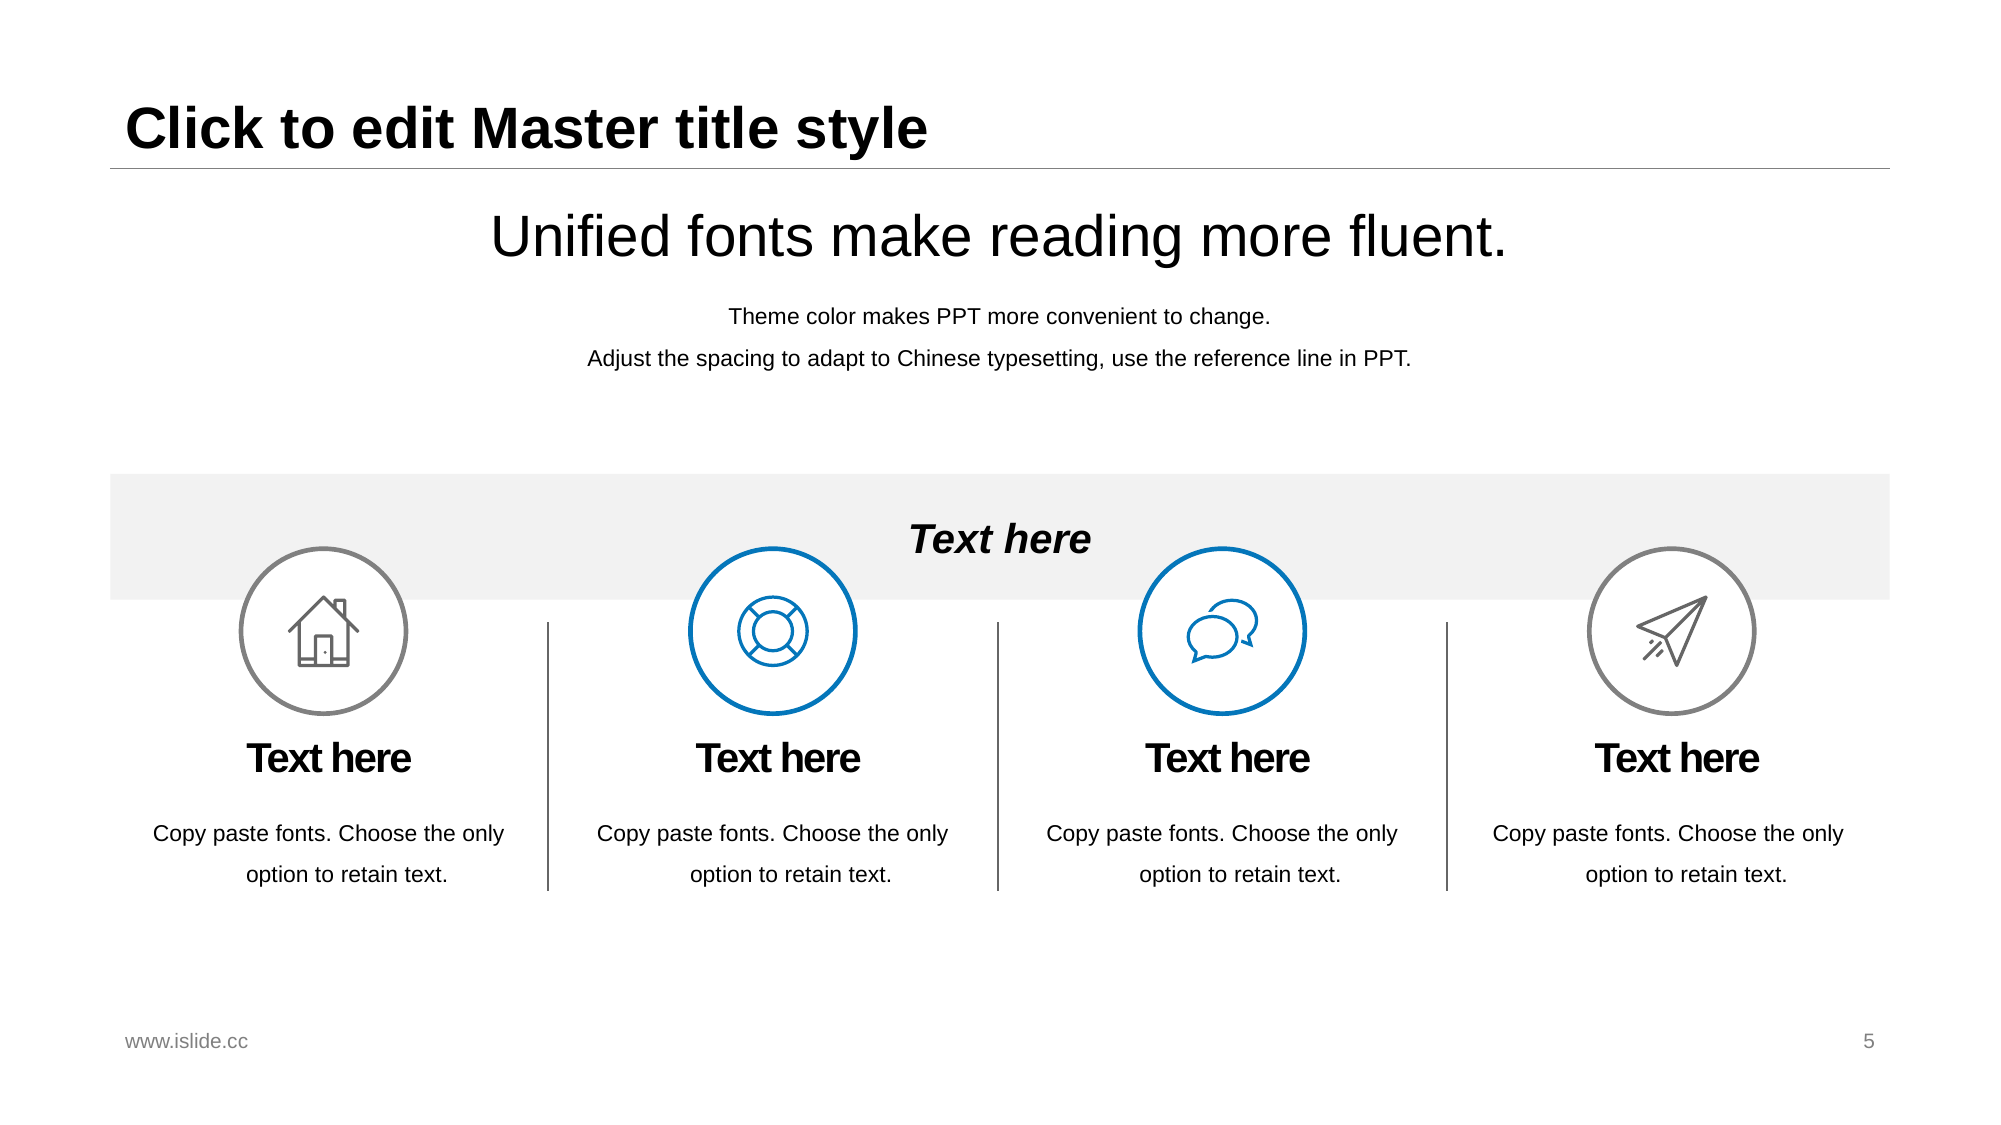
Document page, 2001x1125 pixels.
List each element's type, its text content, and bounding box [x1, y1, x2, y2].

footer www.islide.cc [109, 1023, 790, 1058]
slide_number 5 [1412, 1023, 1890, 1058]
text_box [109, 185, 1897, 891]
title Click to edit Master title style [109, 0, 1890, 169]
